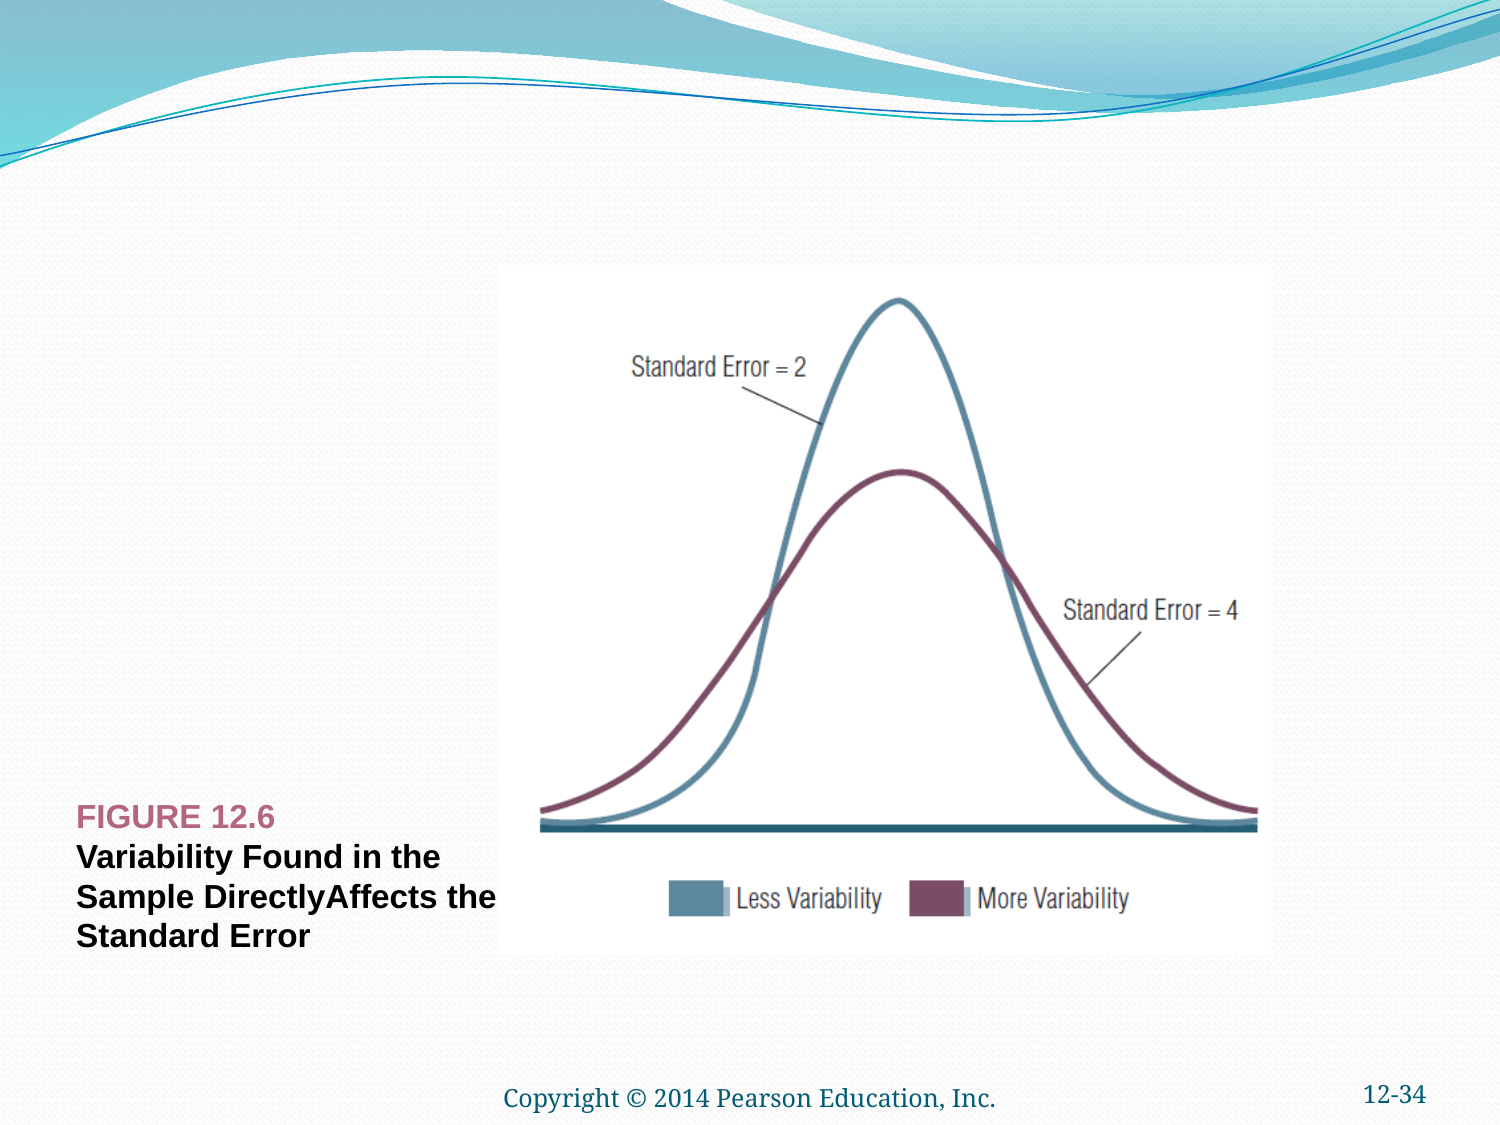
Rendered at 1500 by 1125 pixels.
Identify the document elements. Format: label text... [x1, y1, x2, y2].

picture [498, 264, 1272, 955]
title FIGURE 12.6 Variability Found in the Sample DirectlyAffects the Standard Error [76, 732, 491, 955]
